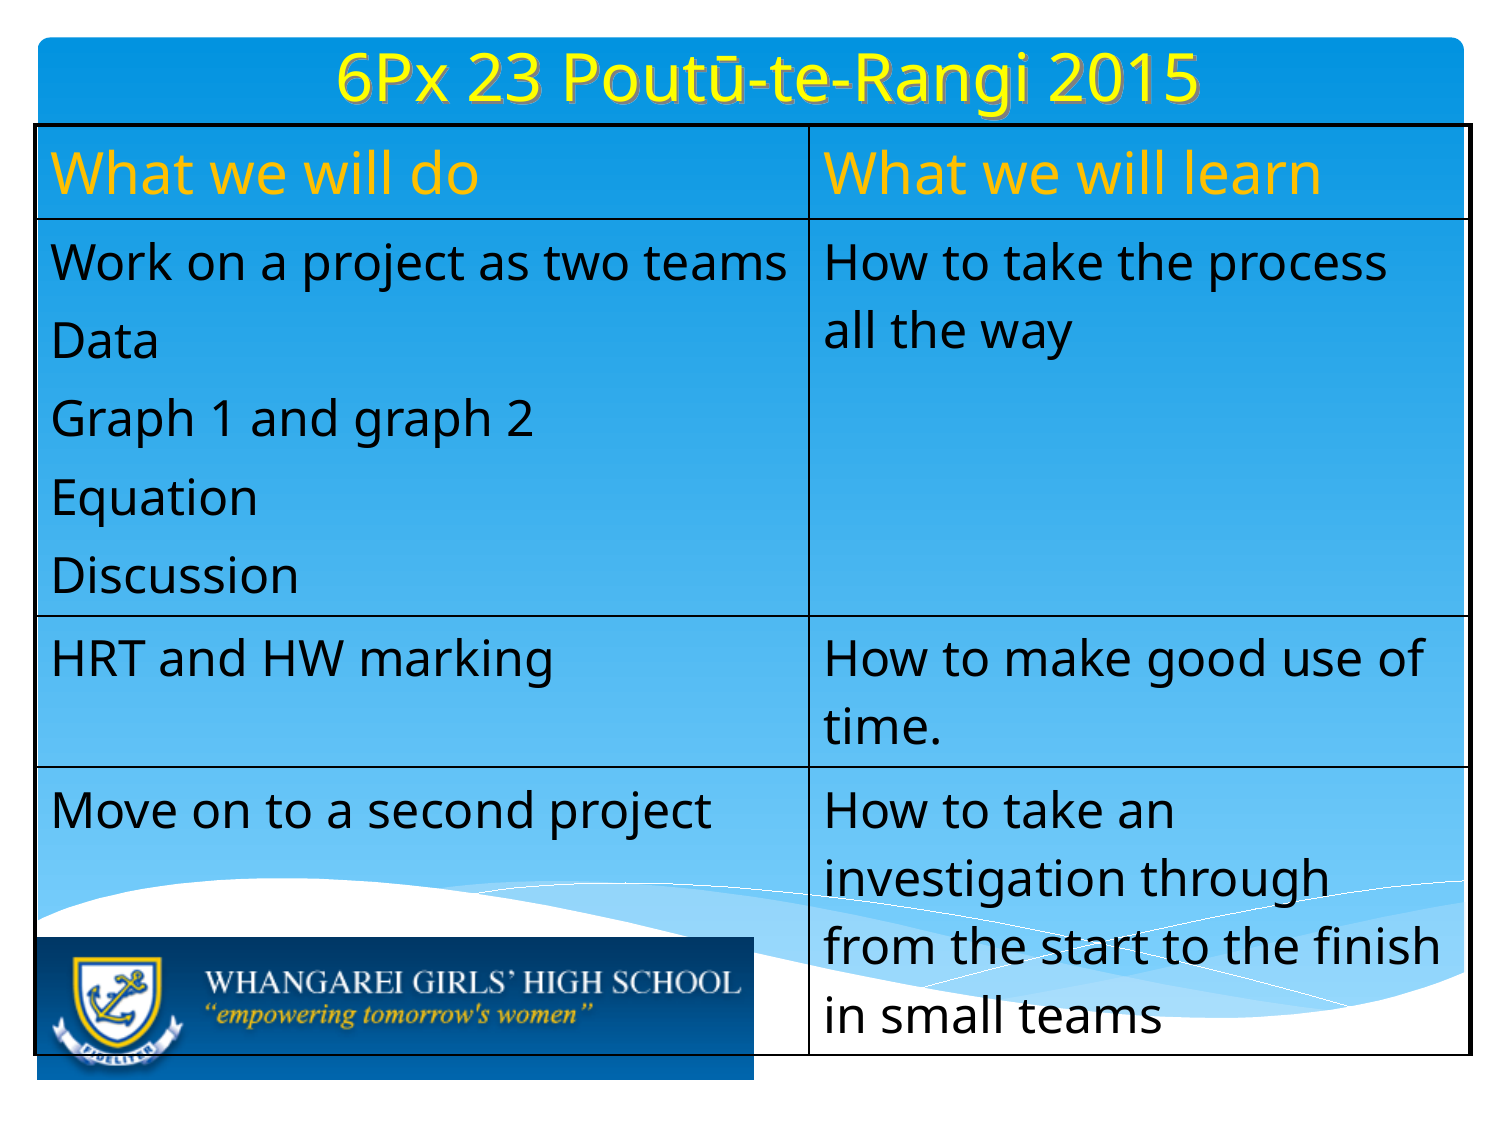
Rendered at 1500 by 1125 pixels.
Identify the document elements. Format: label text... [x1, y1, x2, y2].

table_header What we will learn [810, 127, 1468, 218]
table_cell How to make good use of time. [810, 617, 1468, 766]
table_cell HRT and HW marking [37, 617, 808, 766]
table_cell How to take the process all the way [810, 220, 1468, 615]
picture [37, 937, 754, 1080]
table_header What we will do [37, 127, 808, 218]
table_cell Move on to a second project [37, 768, 808, 1054]
table_cell How to take an investigation through from the start to the finish in small teams [810, 768, 1468, 1054]
table_cell Work on a project as two teams Data Graph 1 and graph 2 Equation Discussion [37, 220, 808, 615]
text_box 6Px 23 Poutū-te-Rangi 2015 [162, 24, 1375, 123]
